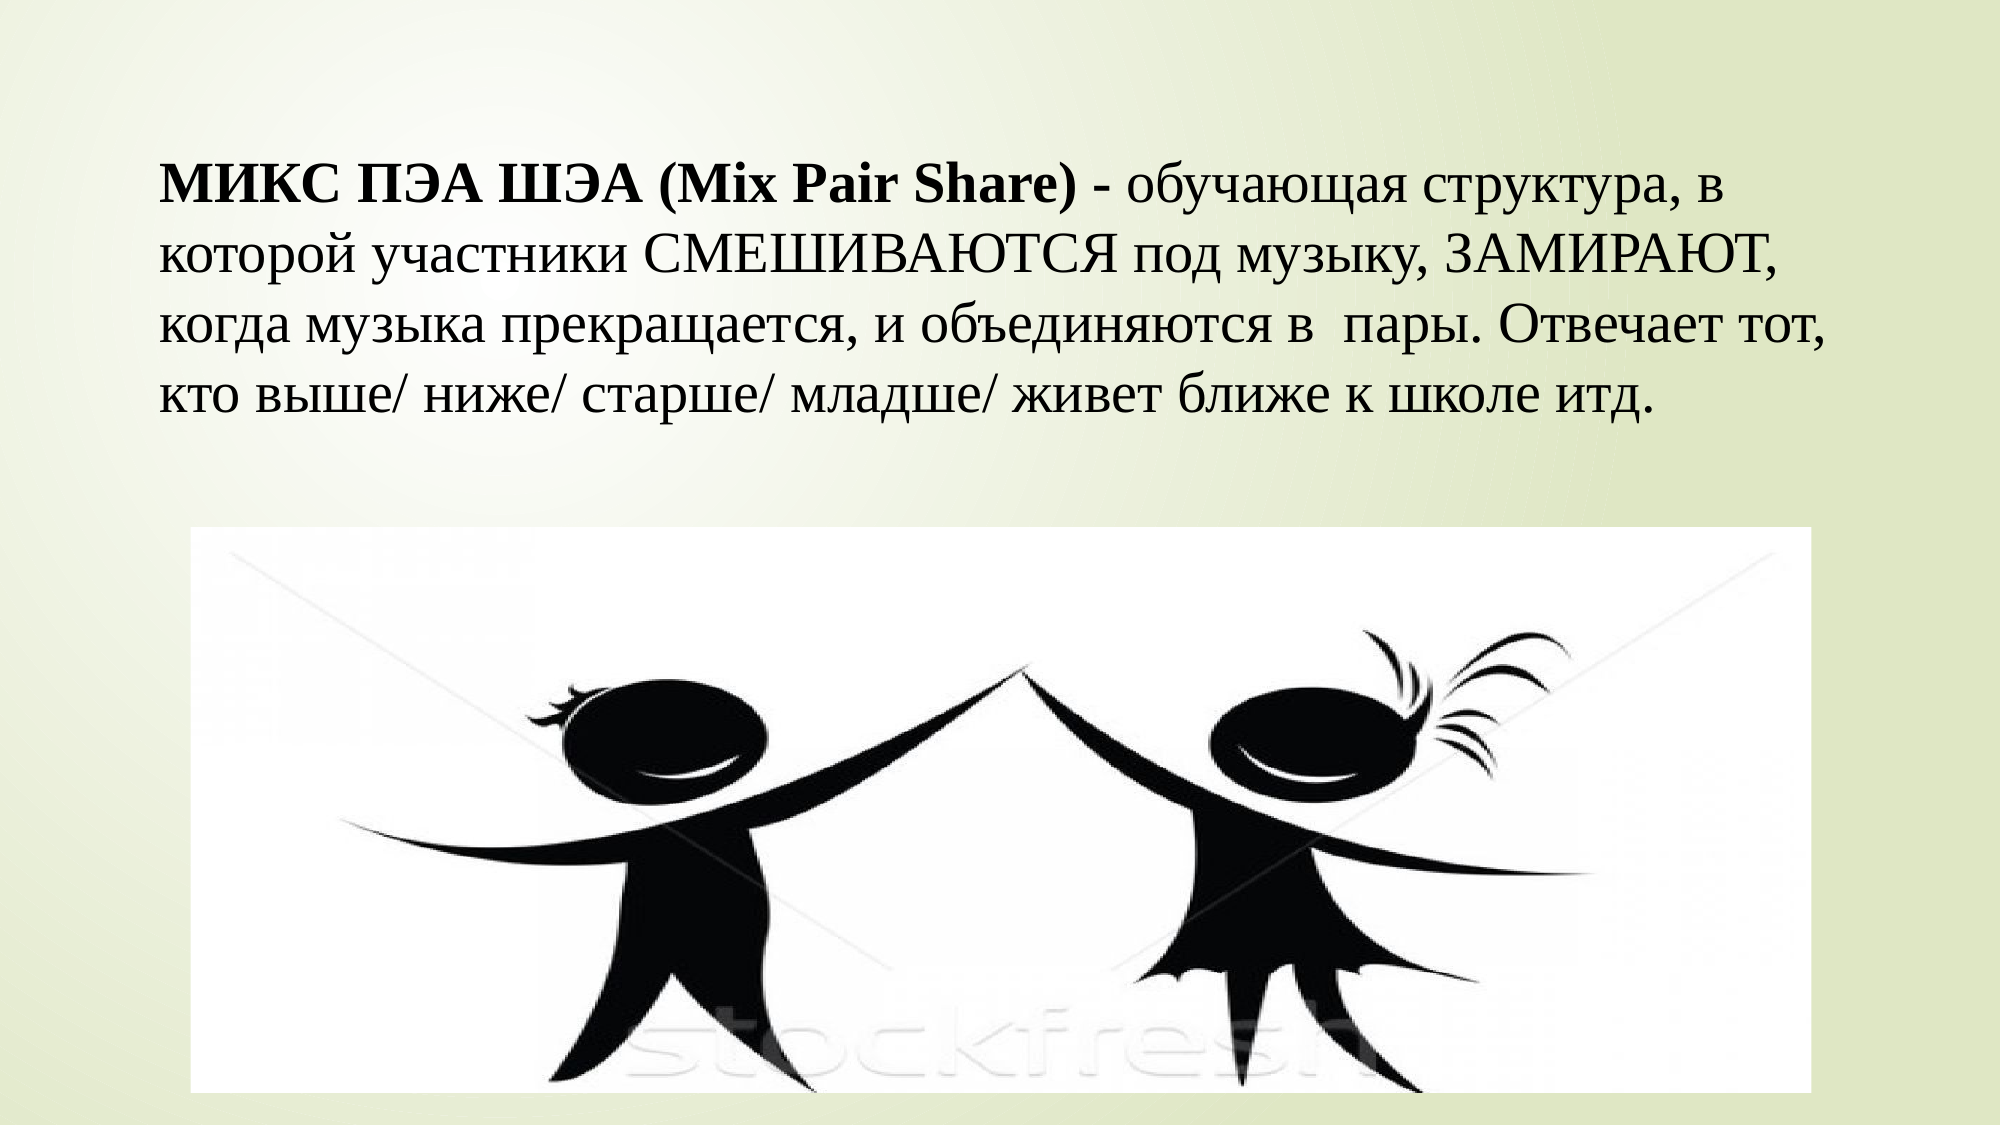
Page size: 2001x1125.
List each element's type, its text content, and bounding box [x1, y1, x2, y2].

picture [190, 527, 1812, 1093]
text_box МИКС ПЭА ШЭА (Mix Pair Share) - обучающая структура, в которой участники СМЕШИВАЮТСЯ под музыку, ЗАМИРАЮТ, когда музыка прекращается, и объединяются в пары. Отвечает тот, кто выше/ ниже/ старше/ младше/ живет ближе к школе итд. [144, 136, 1880, 432]
